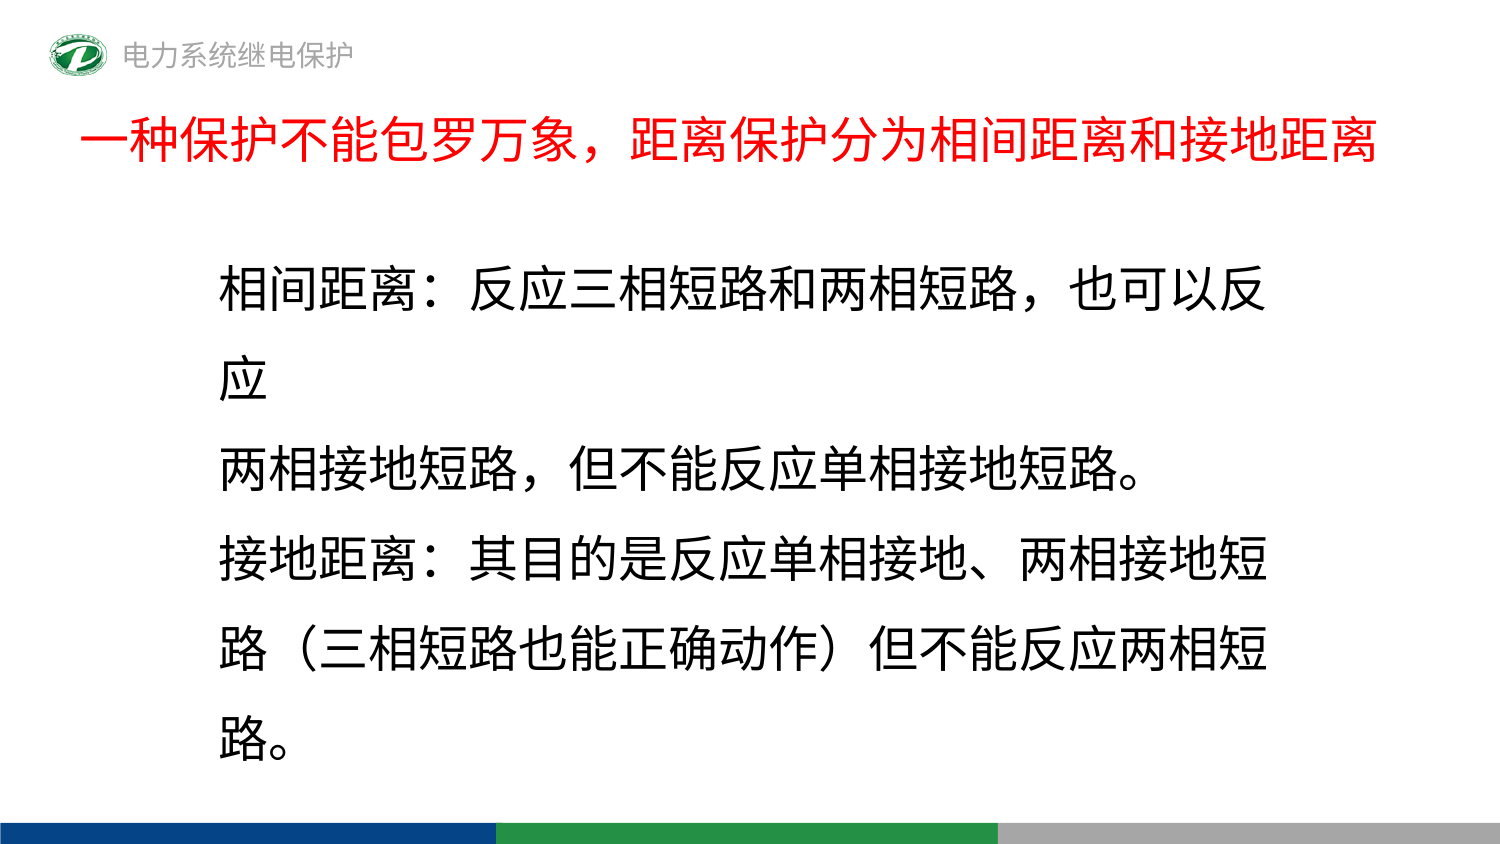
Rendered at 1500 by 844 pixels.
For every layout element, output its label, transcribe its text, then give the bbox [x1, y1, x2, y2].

text_box [996, 821, 1500, 844]
text_box [0, 821, 494, 844]
text_box 相间距离：反应三相短路和两相短路，也可以反应 两相接地短路，但不能反应单相接地短路。 接地距离：其目的是反应单相接地、两相接地短路（三相短路也能正确动作）但不能反应两相短路。 [203, 219, 1291, 775]
text_box [494, 821, 996, 844]
picture [41, 19, 118, 91]
text_box 电力系统继电保护 [122, 29, 370, 80]
text_box 一种保护不能包罗万象，距离保护分为相间距离和接地距离 [64, 100, 1447, 176]
